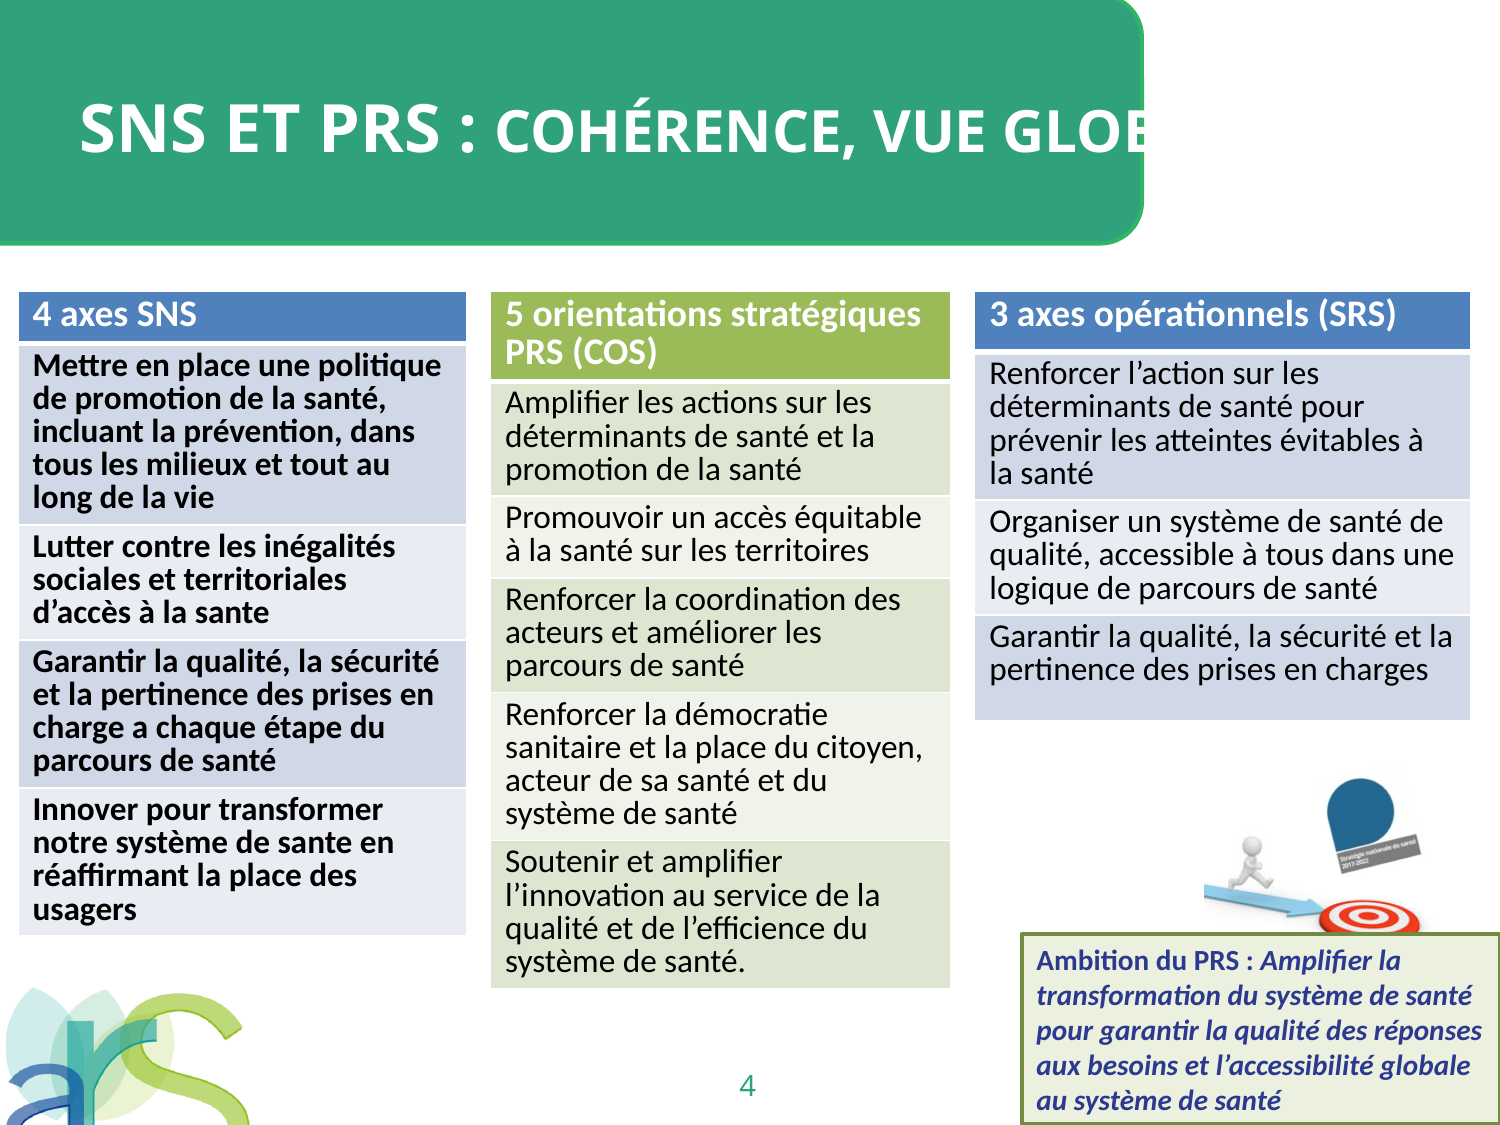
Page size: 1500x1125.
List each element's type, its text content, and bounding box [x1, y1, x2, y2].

text_box SNS et PRS : Cohérence, vue globale [64, 32, 1415, 220]
table_cell Organiser un système de santé de qualité, accessible à tous dans une logique de parcours de santé [975, 501, 1470, 614]
table_cell Renforcer la démocratie sanitaire et la place du citoyen, acteur de sa santé et du système de santé [491, 693, 950, 840]
table_cell Amplifier les actions sur les déterminants de santé et la promotion de la santé [491, 384, 950, 495]
picture [1204, 762, 1438, 969]
table_cell Renforcer la coordination des acteurs et améliorer les parcours de santé [491, 579, 950, 692]
table_cell Lutter contre les inégalités sociales et territoriales d’accès à la sante [19, 526, 466, 639]
table_cell Garantir la qualité, la sécurité et la pertinence des prises en charge a chaque étape du parcours de santé [19, 641, 466, 787]
table_header 5 orientations stratégiques PRS (COS) [491, 292, 950, 379]
slide_number 4 [572, 1059, 923, 1120]
picture [5, 987, 250, 1125]
table_header 3 axes opérationnels (SRS) [975, 292, 1470, 349]
text_box Ambition du PRS : Amplifier la transformation du système de santé pour garantir la qualité des réponses aux besoins et l’accessibilité globale au système de santé [1020, 932, 1500, 1125]
table_header 4 axes SNS [19, 292, 466, 341]
table_cell Innover pour transformer notre système de sante en réaffirmant la place des usagers [19, 789, 466, 935]
table_cell Mettre en place une politique de promotion de la santé, incluant la prévention, dans tous les milieux et tout au long de la vie [19, 346, 466, 524]
table_cell Promouvoir un accès équitable à la santé sur les territoires [491, 497, 950, 577]
table_cell Renforcer l’action sur les déterminants de santé pour prévenir les atteintes évitables à la santé [975, 355, 1470, 499]
text_box [0, 0, 1144, 246]
table_cell Garantir la qualité, la sécurité et la pertinence des prises en charges [975, 616, 1470, 720]
table_cell Soutenir et amplifier l’innovation au service de la qualité et de l’efficience du système de santé. [491, 841, 950, 988]
